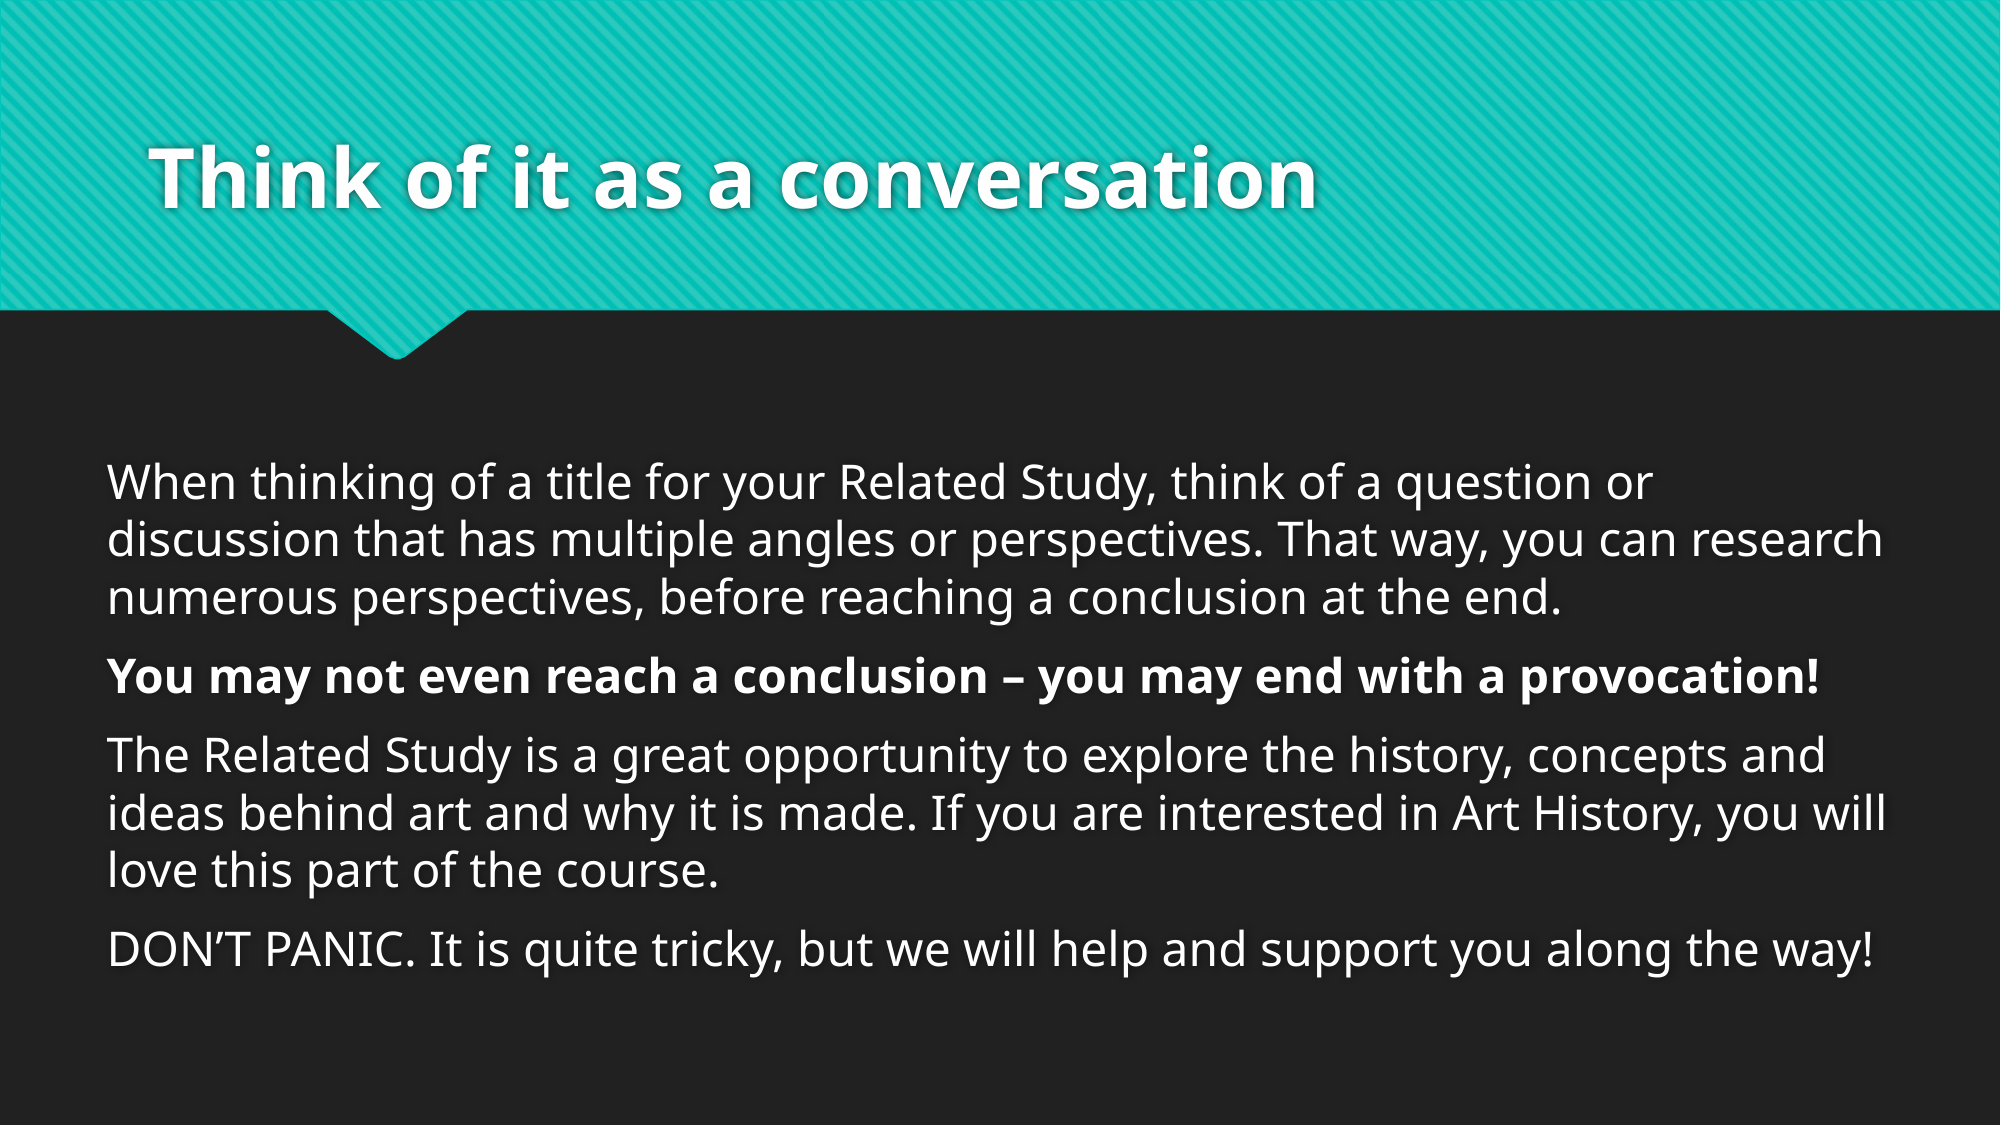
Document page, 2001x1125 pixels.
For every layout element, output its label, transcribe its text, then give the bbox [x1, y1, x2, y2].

title Think of it as a conversation [132, 73, 1868, 233]
list When thinking of a title for your Related Study, think of a question or discussion that has multiple angles or perspectives. That way, you can research numerous perspectives, before reaching a conclusion at the end. You may not even reach a conclusion – you may end with a provocation! The Related Study is a great opportunity to explore the history, concepts and ideas behind art and why it is made. If you are interested in Art History, you will love this part of the course. DON’T PANIC. It is quite tricky, but we will help and support you along the way! [91, 395, 1909, 1033]
